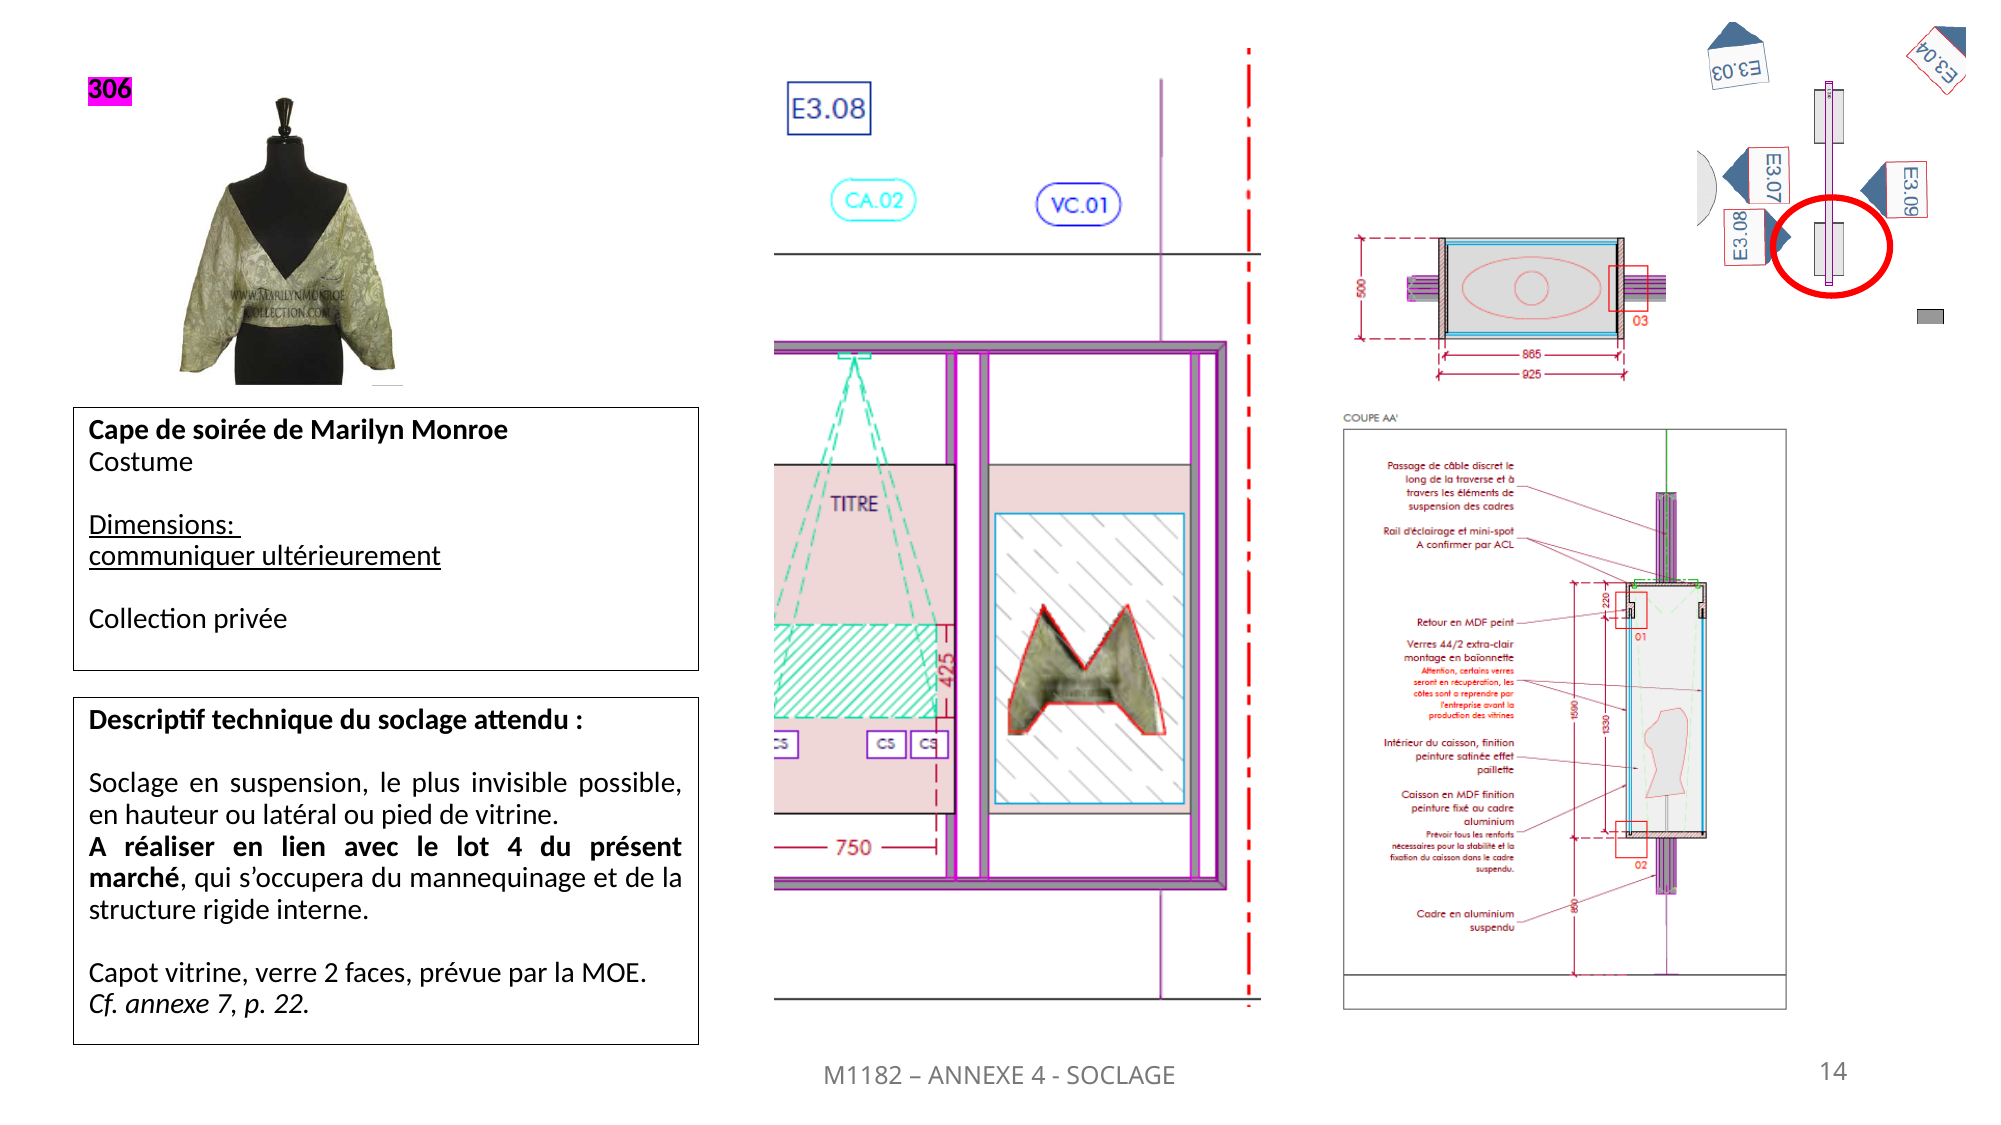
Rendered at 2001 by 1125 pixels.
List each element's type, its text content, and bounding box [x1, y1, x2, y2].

picture [773, 48, 1262, 1008]
text_box Cape de soirée de Marilyn Monroe Costume Dimensions: communiquer ultérieurement Collection privée [73, 407, 699, 671]
slide_number 14 [1412, 1042, 1863, 1103]
text_box 306 [72, 65, 170, 126]
picture [1336, 406, 1796, 1019]
picture [1697, 21, 1966, 324]
picture [1336, 215, 1666, 395]
footer M1182 – ANNEXE 4 - SOCLAGE [662, 1044, 1338, 1105]
picture [172, 95, 403, 386]
text_box Descriptif technique du soclage attendu : Soclage en suspension, le plus invisible possible, en hauteur ou latéral ou pied de vitrine. A réaliser en lien avec le lot 4 du présent marché, qui s’occupera du mannequinage et de la structure rigide interne. Capot vitrine, verre 2 faces, prévue par la MOE. Cf. annexe 7, p. 22. [73, 697, 699, 1045]
